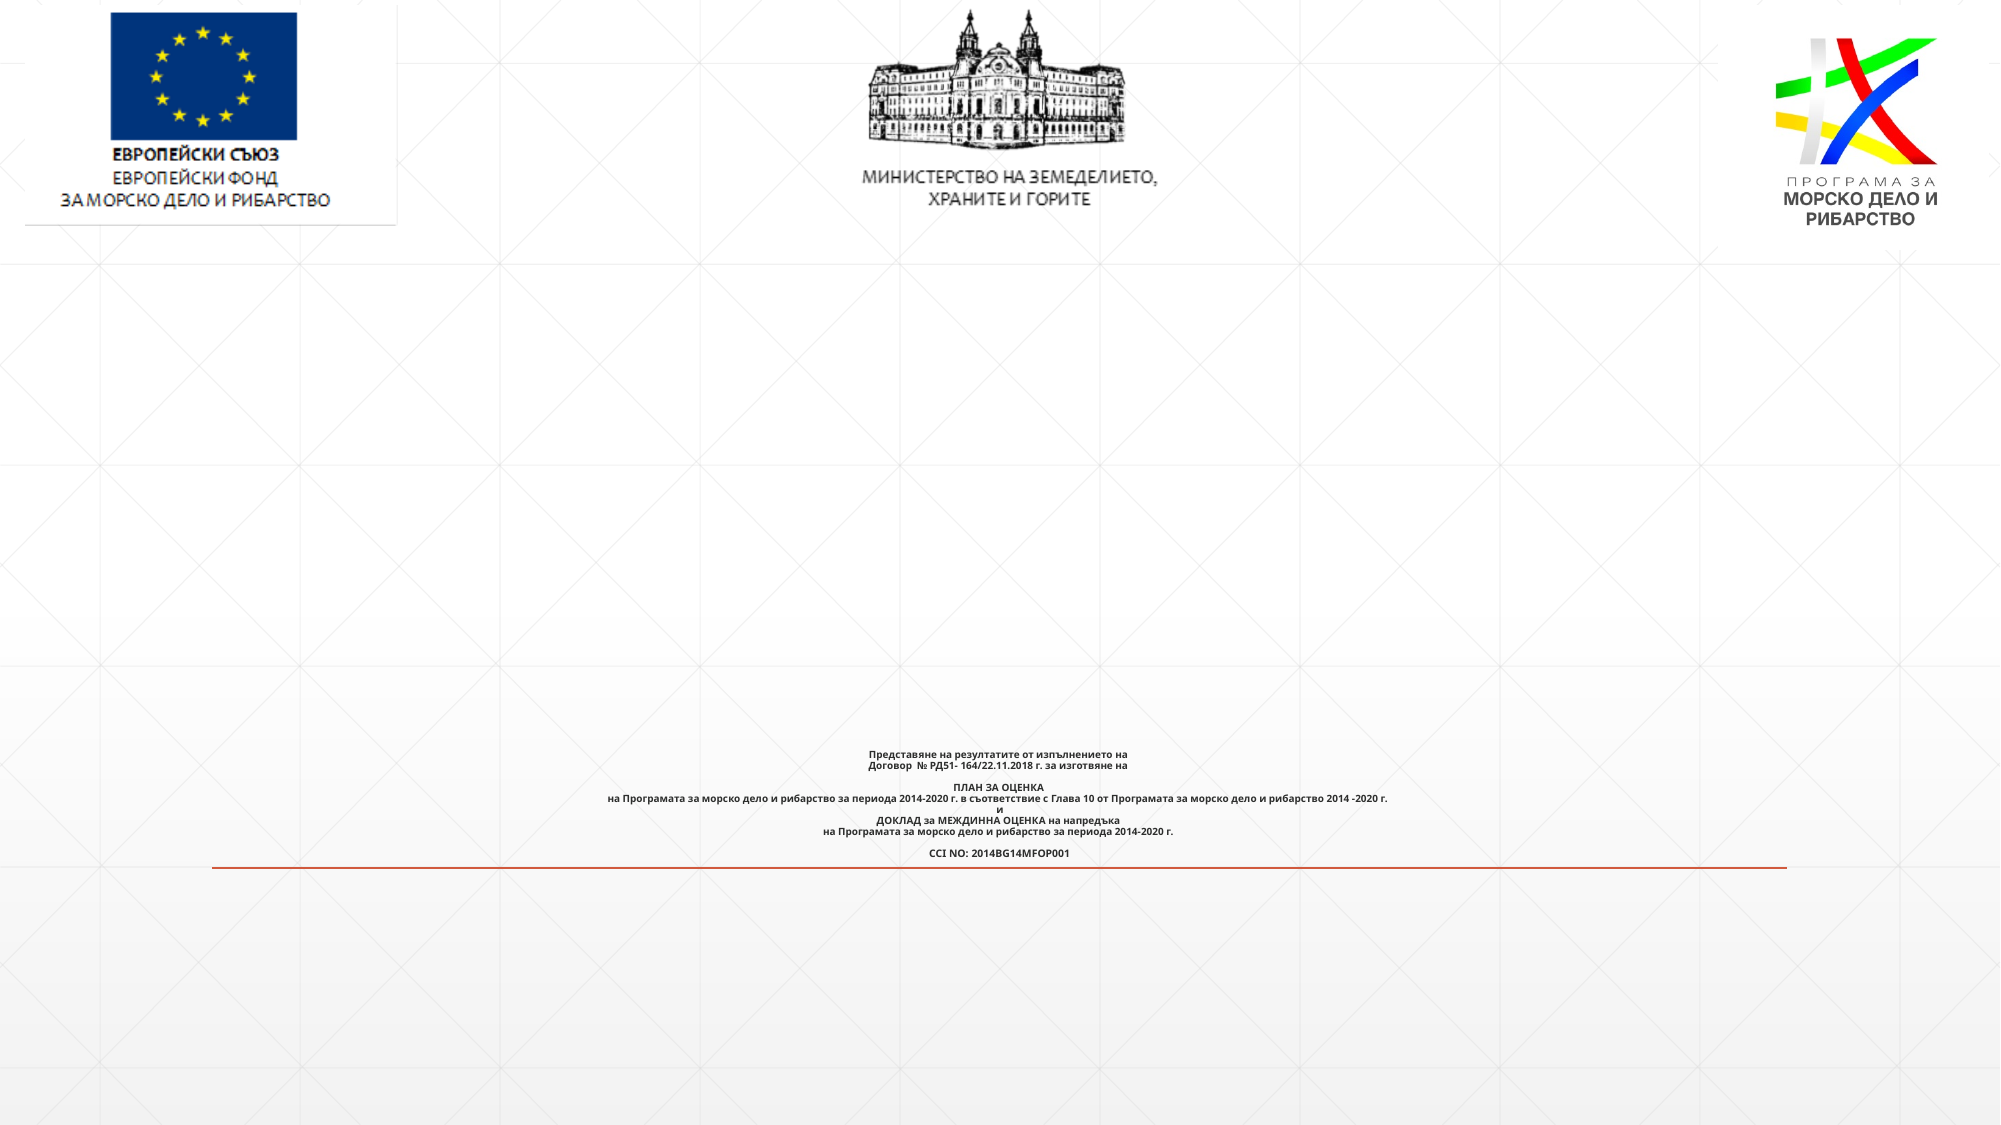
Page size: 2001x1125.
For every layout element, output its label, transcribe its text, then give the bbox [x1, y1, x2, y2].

picture [862, 5, 1138, 154]
picture [25, 5, 399, 227]
picture [1718, 5, 1989, 250]
title Представяне на резултатите от изпълнението на Договор № РД51- 164/22.11.2018 г. за изготвяне на ПЛАН ЗА ОЦЕНКА на Програмата за морско дело и рибарство за периода 2014-2020 г. в съответствие с Глава 10 от Програмата за морско дело и рибарство 2014 -2020 г. и ДОКЛАД за МЕЖДИННА ОЦЕНКА на напредъка на Програмата за морско дело и рибарство за периода 2014-2020 г. CCI NO: 2014BG14MFOP001 [212, 230, 1788, 868]
picture [779, 158, 1244, 245]
